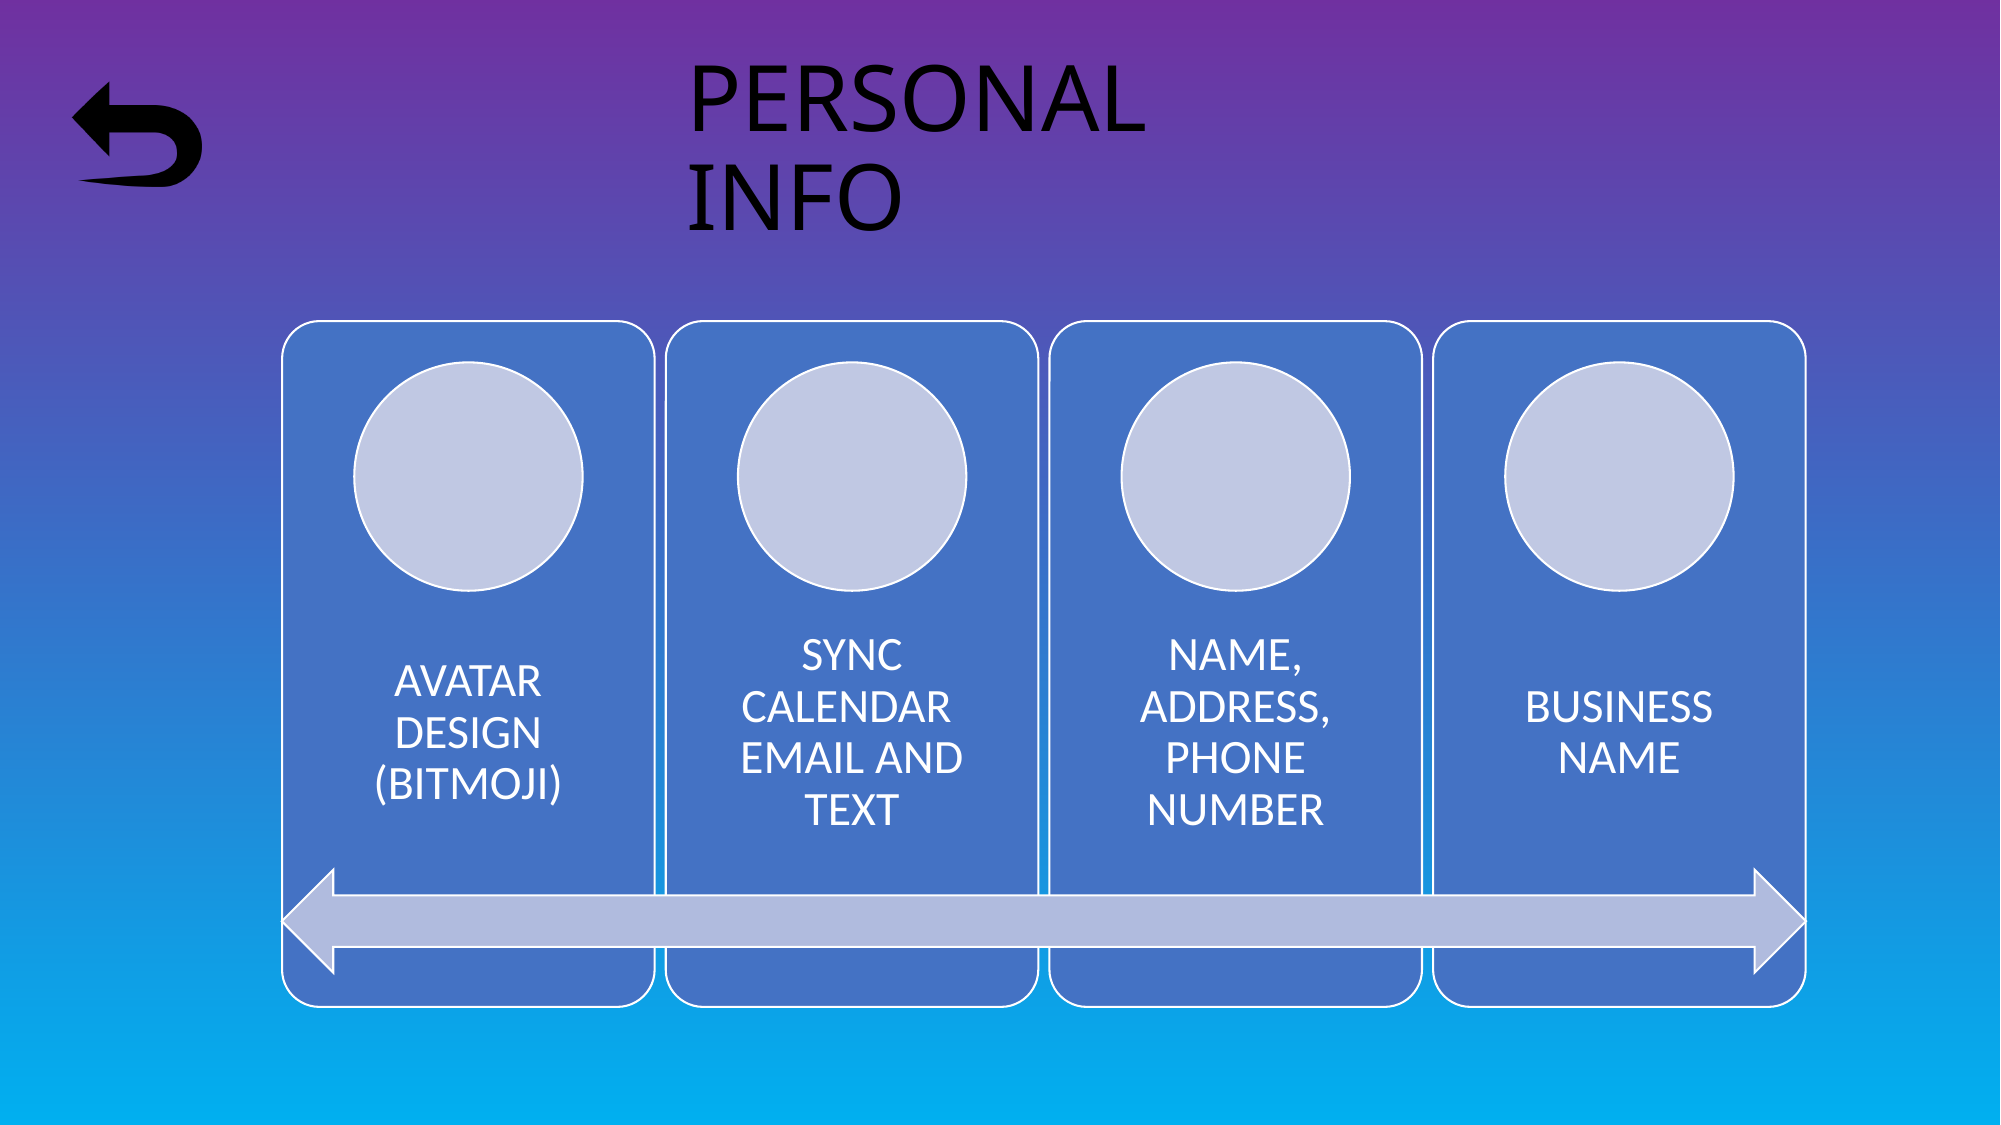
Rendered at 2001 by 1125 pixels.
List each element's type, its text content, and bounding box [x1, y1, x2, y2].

title PERSONAL INFO [671, 42, 1370, 261]
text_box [281, 321, 1807, 1007]
picture [62, 59, 213, 210]
